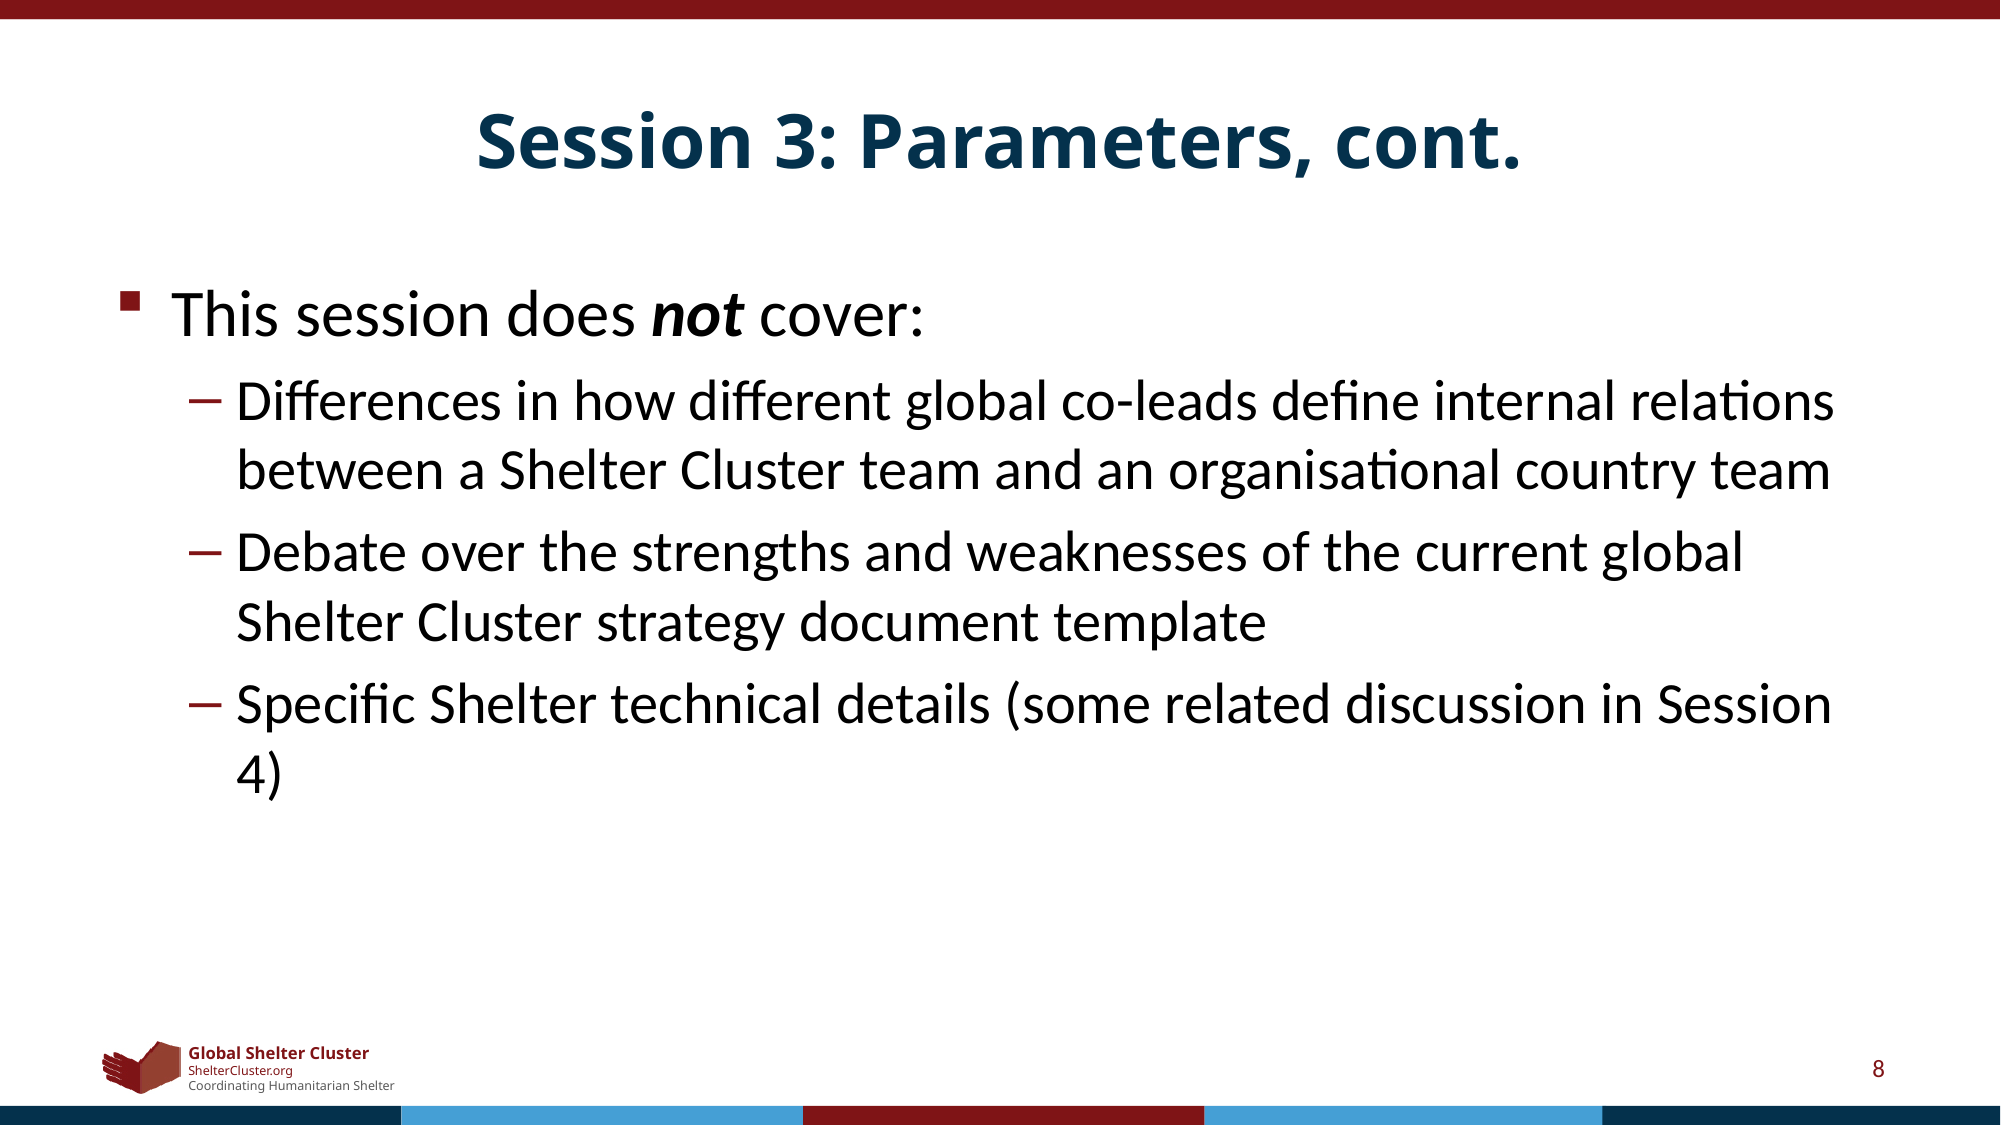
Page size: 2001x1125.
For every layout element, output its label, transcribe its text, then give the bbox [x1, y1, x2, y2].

title Session 3: Parameters, cont. [99, 45, 1900, 233]
list This session does not cover: Differences in how different global co-leads define internal relations between a Shelter Cluster team and an organisational country team Debate over the strengths and weaknesses of the current global Shelter Cluster strategy document template Specific Shelter technical details (some related discussion in Session 4) [99, 262, 1900, 1005]
slide_number 8 [1433, 1037, 1900, 1098]
picture [102, 1041, 181, 1094]
